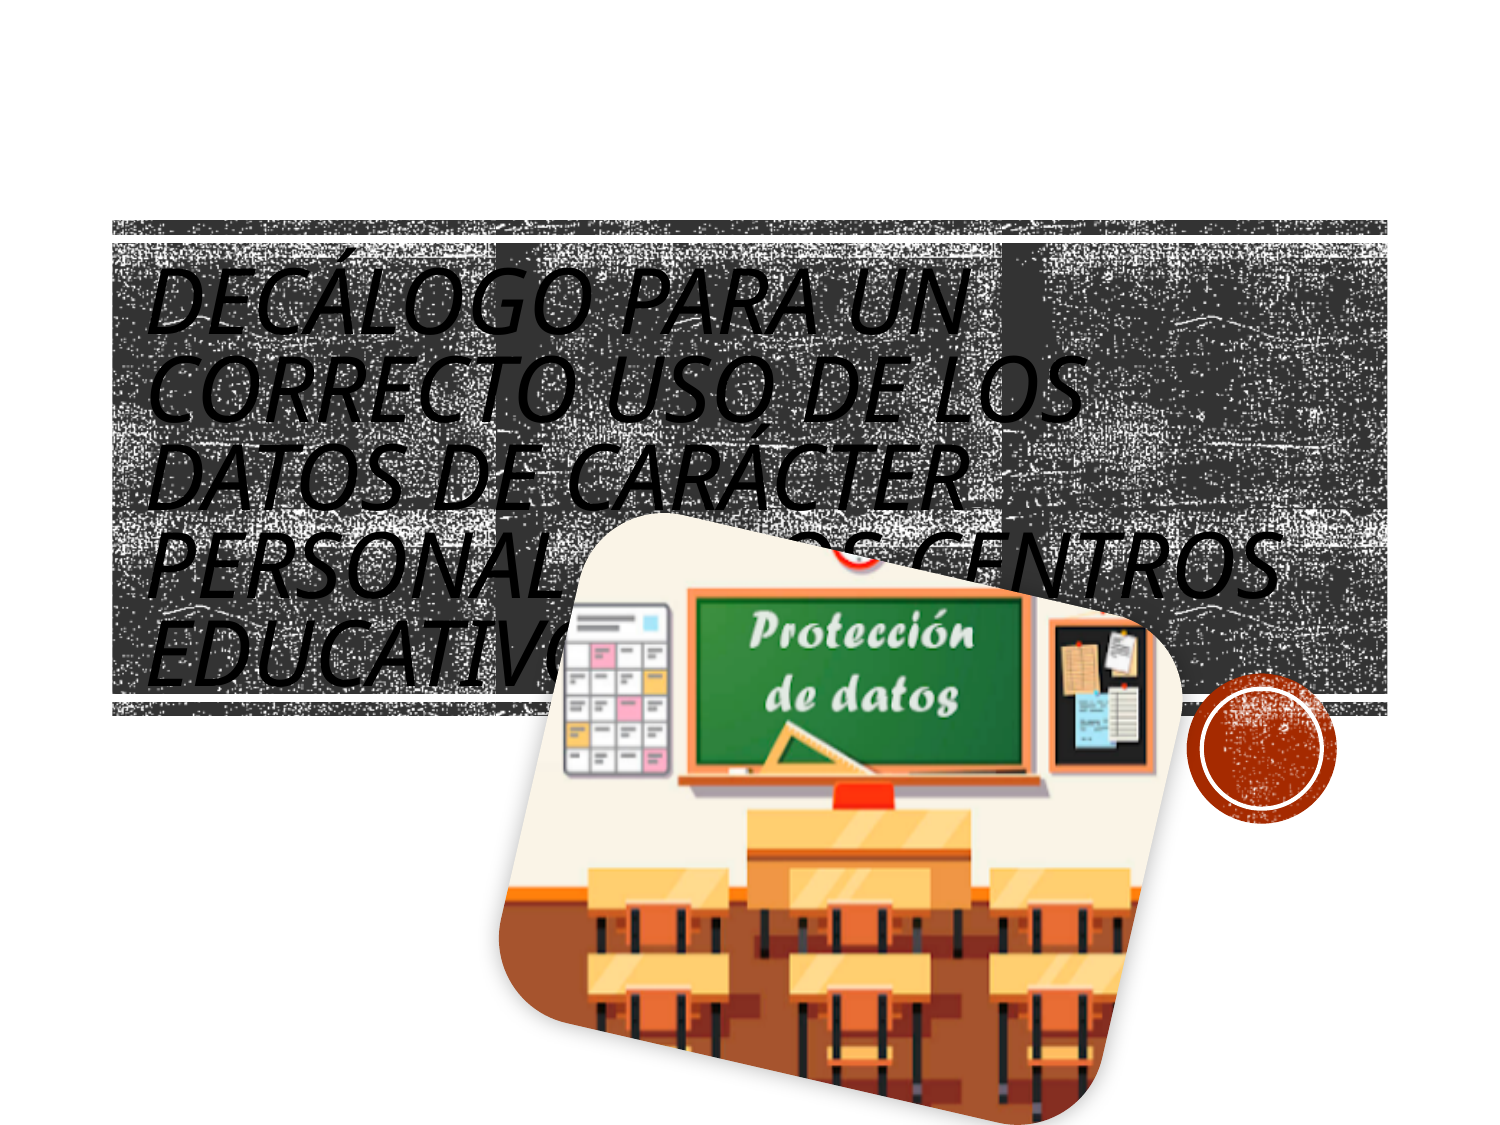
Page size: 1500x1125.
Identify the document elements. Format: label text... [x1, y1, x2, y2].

title DECÁLOGO PARA UN CORRECTO USO DE LOS DATOS DE CARÁCTER PERSONAL EN LOS CENTROS EDUCATIVOS [129, 234, 1375, 733]
picture [498, 513, 1183, 1125]
